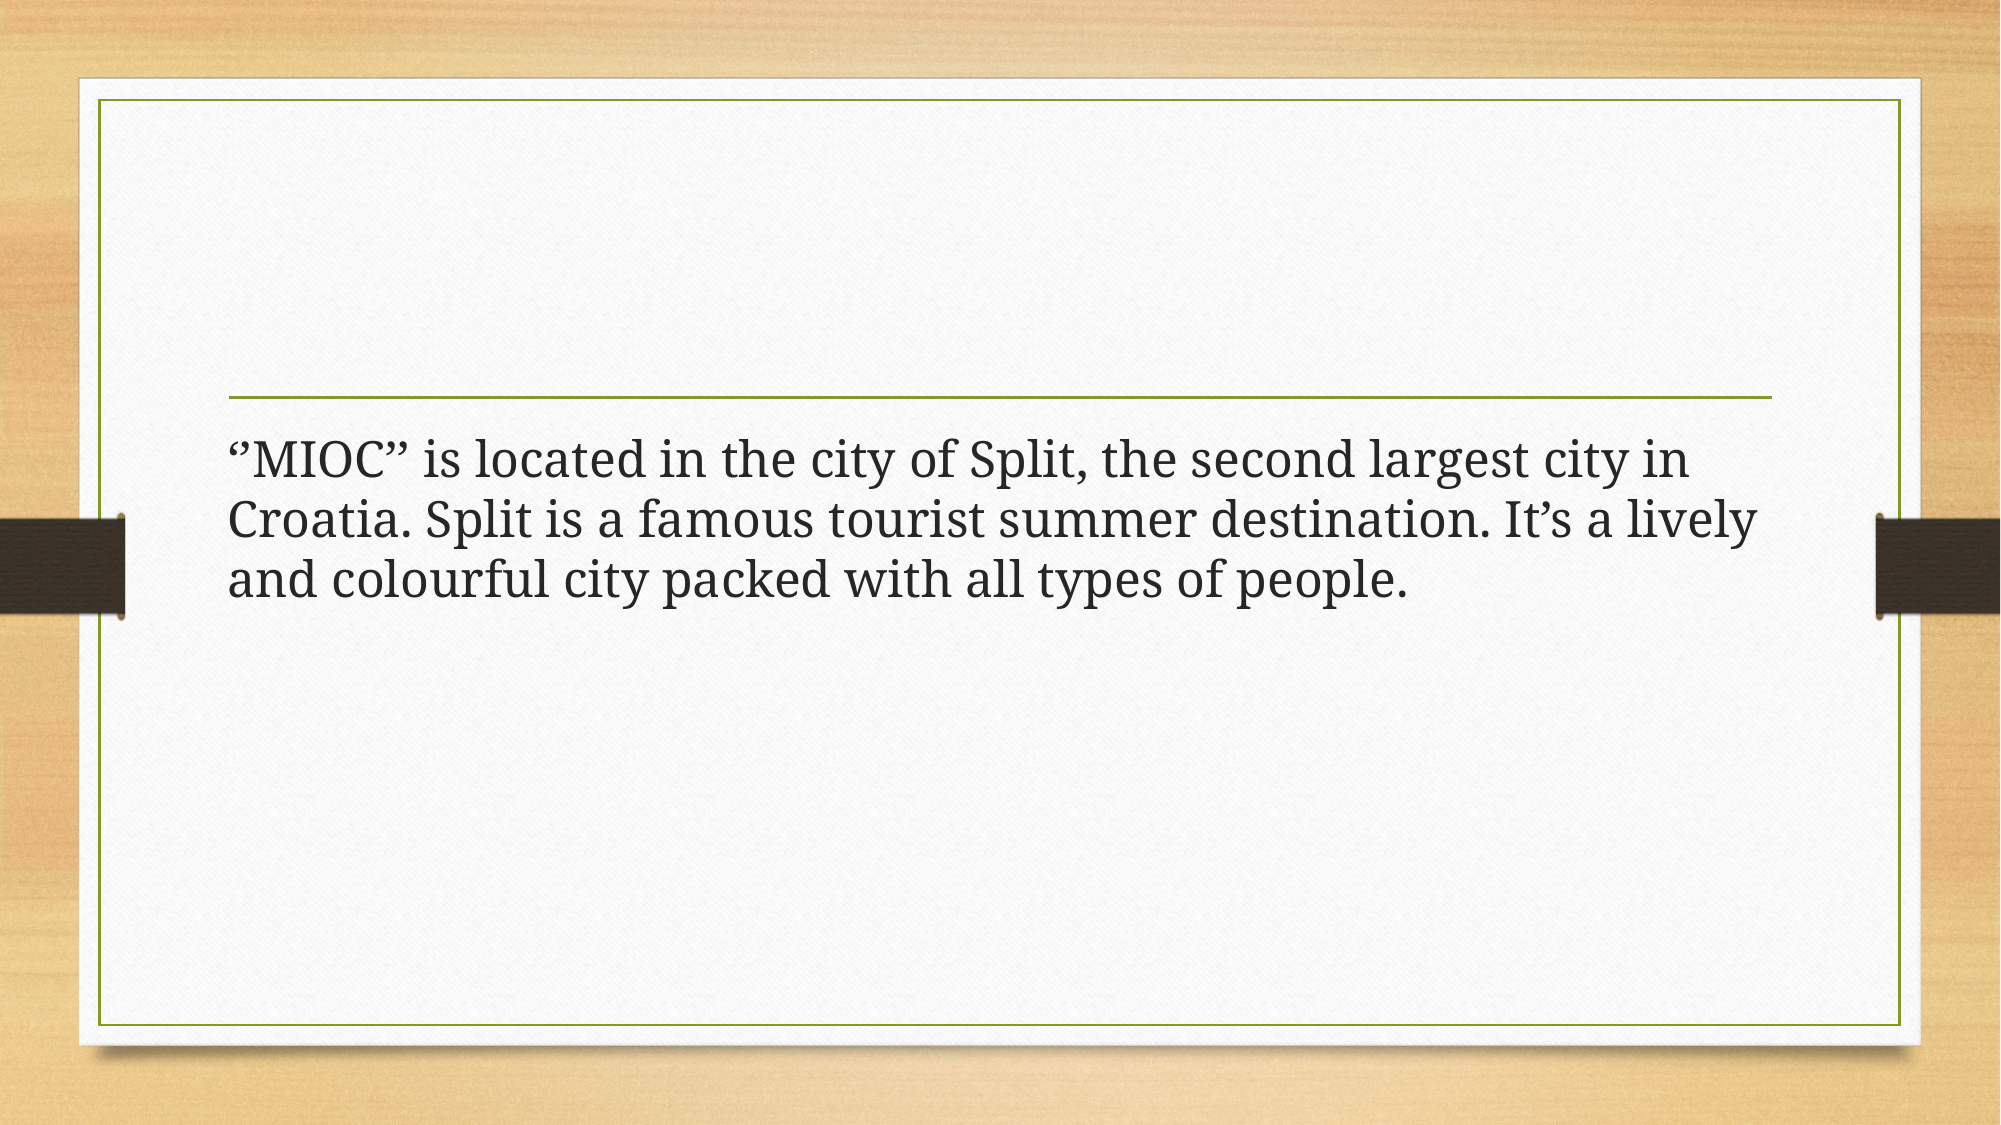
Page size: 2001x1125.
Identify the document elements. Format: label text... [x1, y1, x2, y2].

picture [0, 0, 2001, 1125]
list ‘’MIOC’’ is located in the city of Split, the second largest city in Croatia. Split is a famous tourist summer destination. It’s a lively and colourful city packed with all types of people. [212, 419, 1788, 964]
